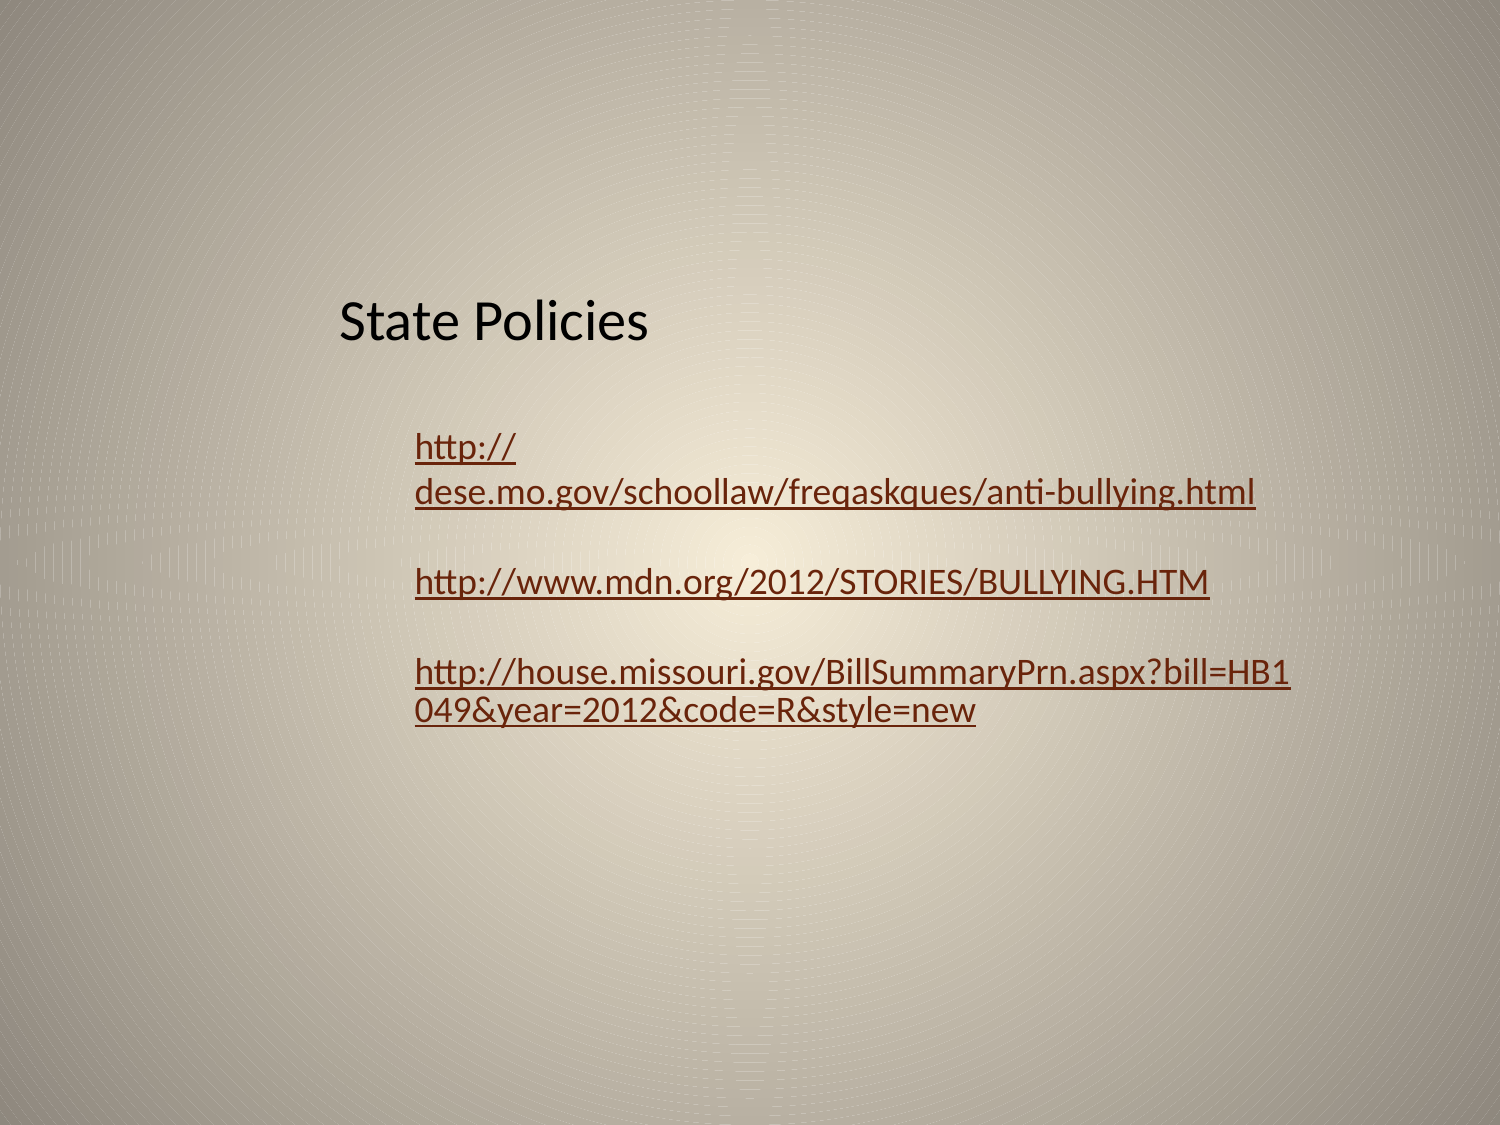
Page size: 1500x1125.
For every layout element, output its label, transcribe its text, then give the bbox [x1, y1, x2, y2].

text_box State Policies http://dese.mo.gov/schoollaw/freqaskques/anti-bullying.html http://www.mdn.org/2012/STORIES/BULLYING.HTM http://house.missouri.gov/BillSummaryPrn.aspx?bill=HB1049&year=2012&code=R&style=new [174, 274, 1313, 700]
